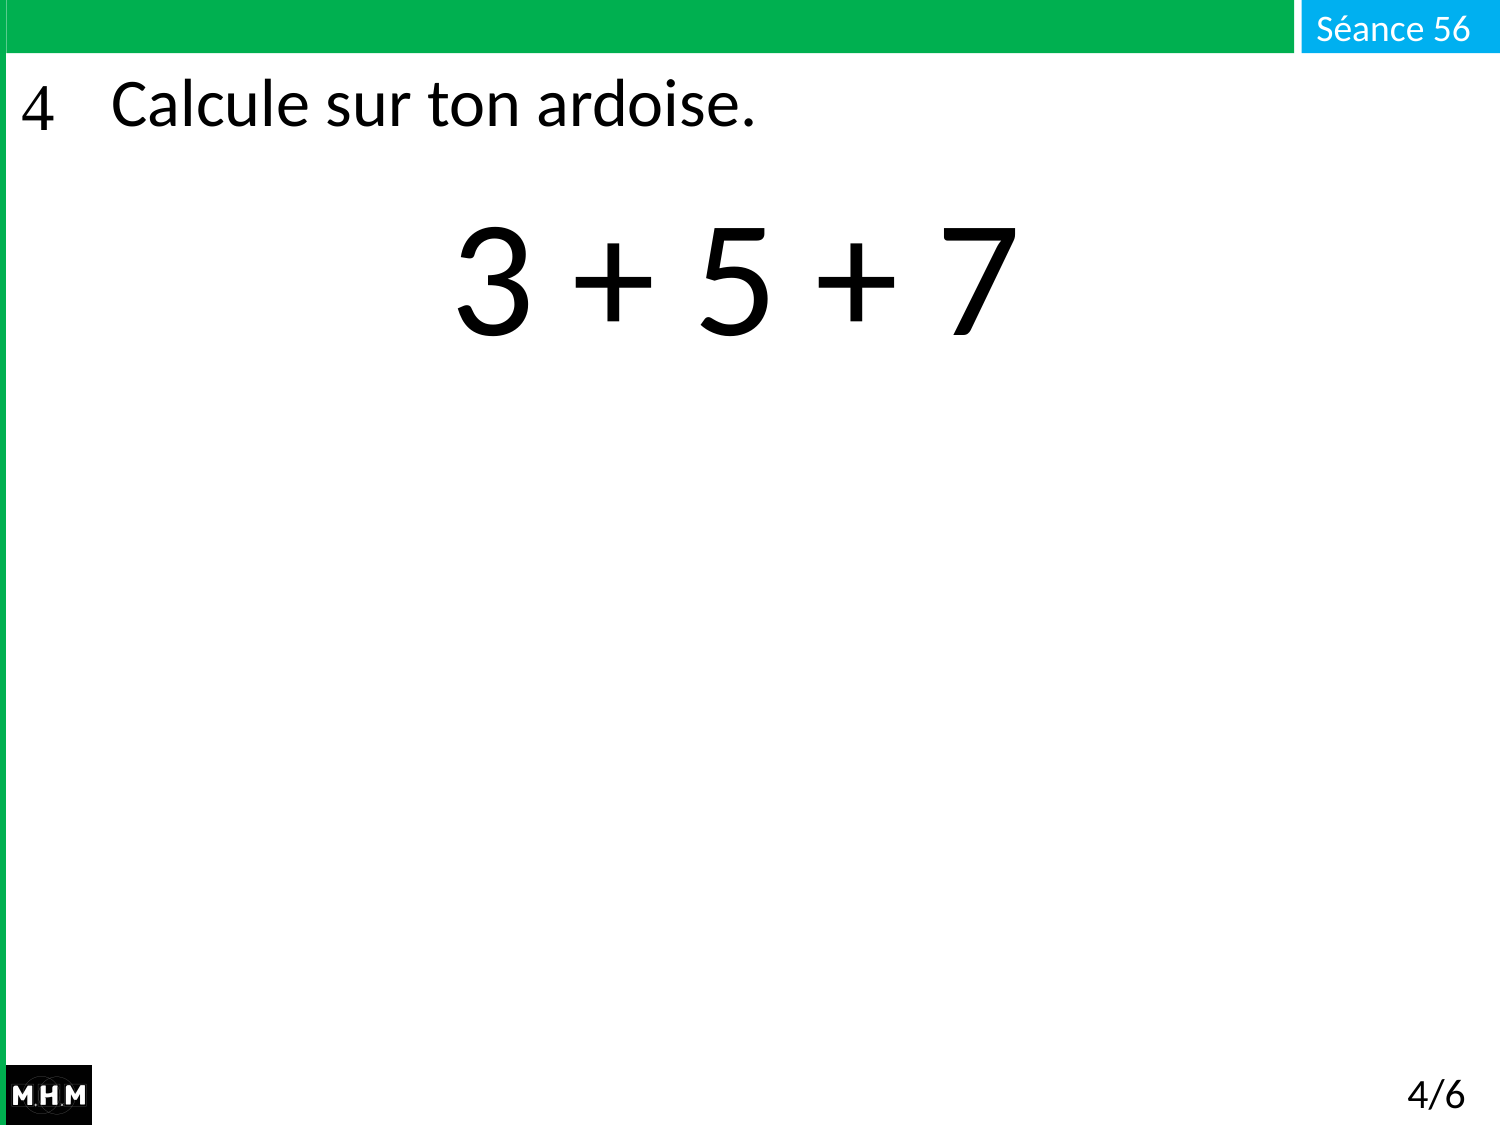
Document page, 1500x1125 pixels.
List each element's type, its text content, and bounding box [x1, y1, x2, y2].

picture [6, 1065, 92, 1125]
text_box 3 + 5 + 7 [436, 160, 1051, 376]
list 4/6 [1373, 1064, 1500, 1125]
title Calcule sur ton ardoise. [96, 60, 1391, 150]
